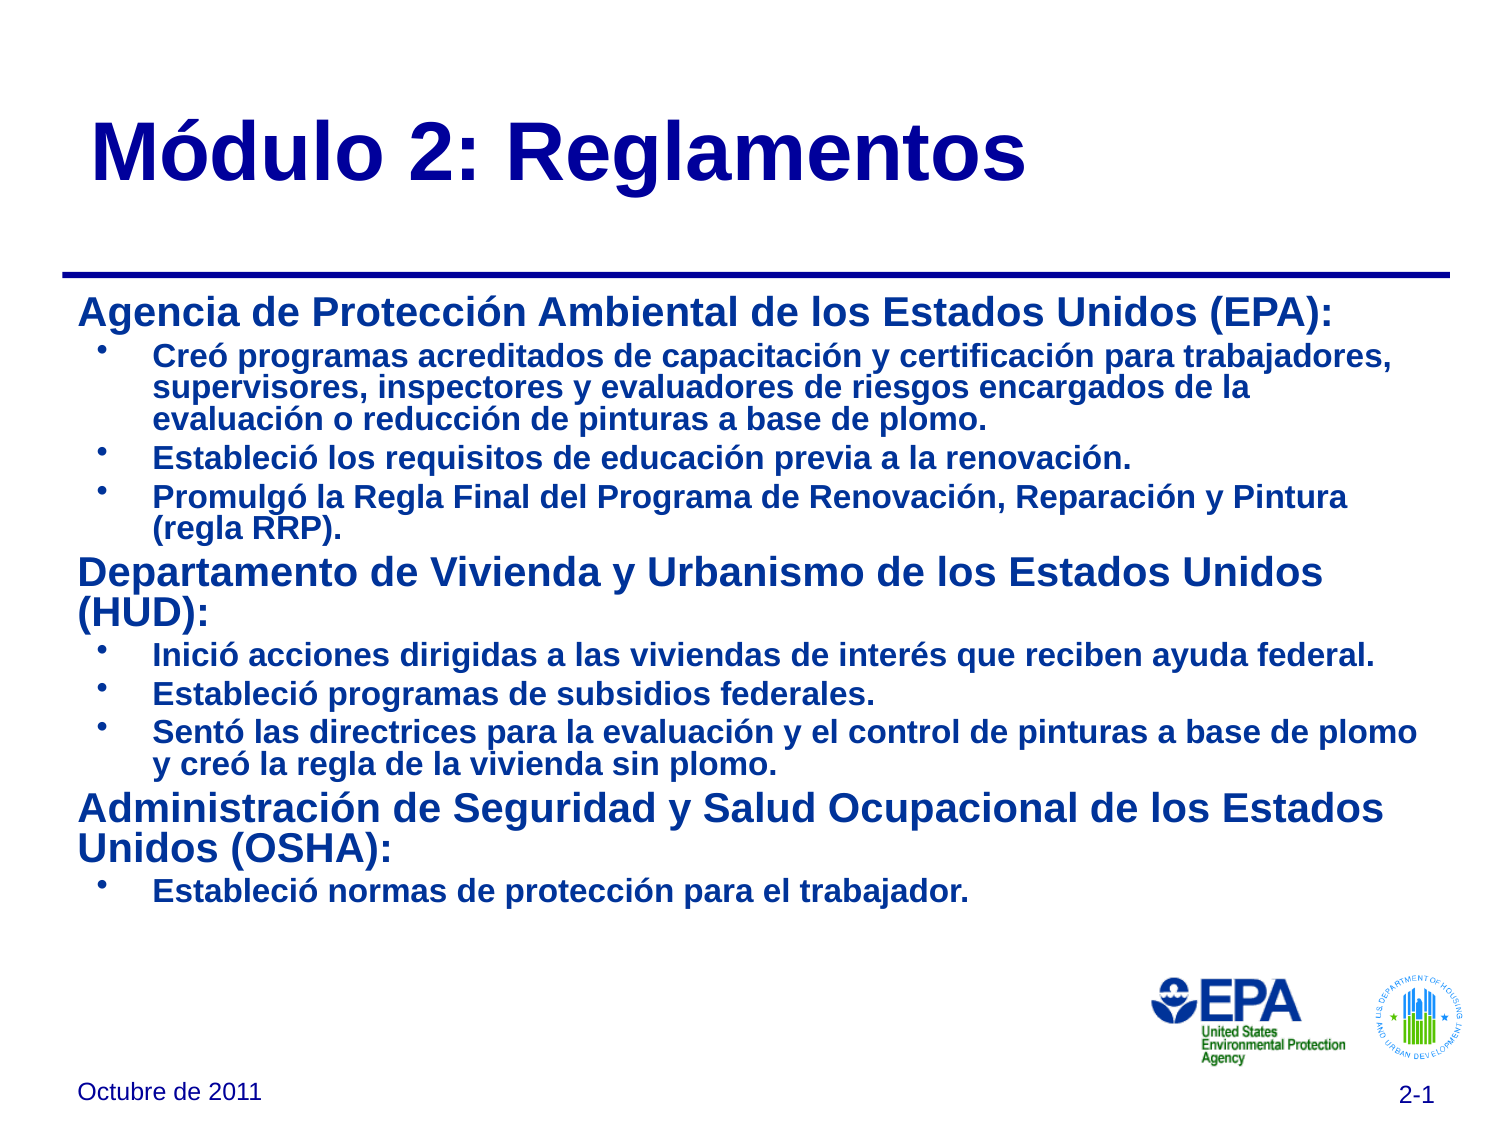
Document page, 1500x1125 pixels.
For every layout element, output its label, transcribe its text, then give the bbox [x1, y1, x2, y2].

picture [1149, 1038, 1350, 1049]
picture [1374, 974, 1463, 1060]
slide_number 2-1 [1137, 1049, 1451, 1113]
slide_number Octubre de 2011 [62, 1049, 376, 1113]
list Agencia de Protección Ambiental de los Estados Unidos (EPA): Creó programas acreditados de capacitación y certificación para trabajadores, supervisores, inspectores y evaluadores de riesgos encargados de la evaluación o reducción de pinturas a base de plomo. Estableció los requisitos de educación previa a la renovación. Promulgó la Regla Final del Programa de Renovación, Reparación y Pintura (regla RRP). Departamento de Vivienda y Urbanismo de los Estados Unidos (HUD): Inició acciones dirigidas a las viviendas de interés que reciben ayuda federal. Estableció programas de subsidios federales. Sentó las directrices para la evaluación y el control de pinturas a base de plomo y creó la regla de la vivienda sin plomo. Administración de Seguridad y Salud Ocupacional de los Estados Unidos (OSHA): Estableció normas de protección para el trabajador. [62, 287, 1438, 1038]
title Módulo 2: Reglamentos [74, 37, 1463, 251]
